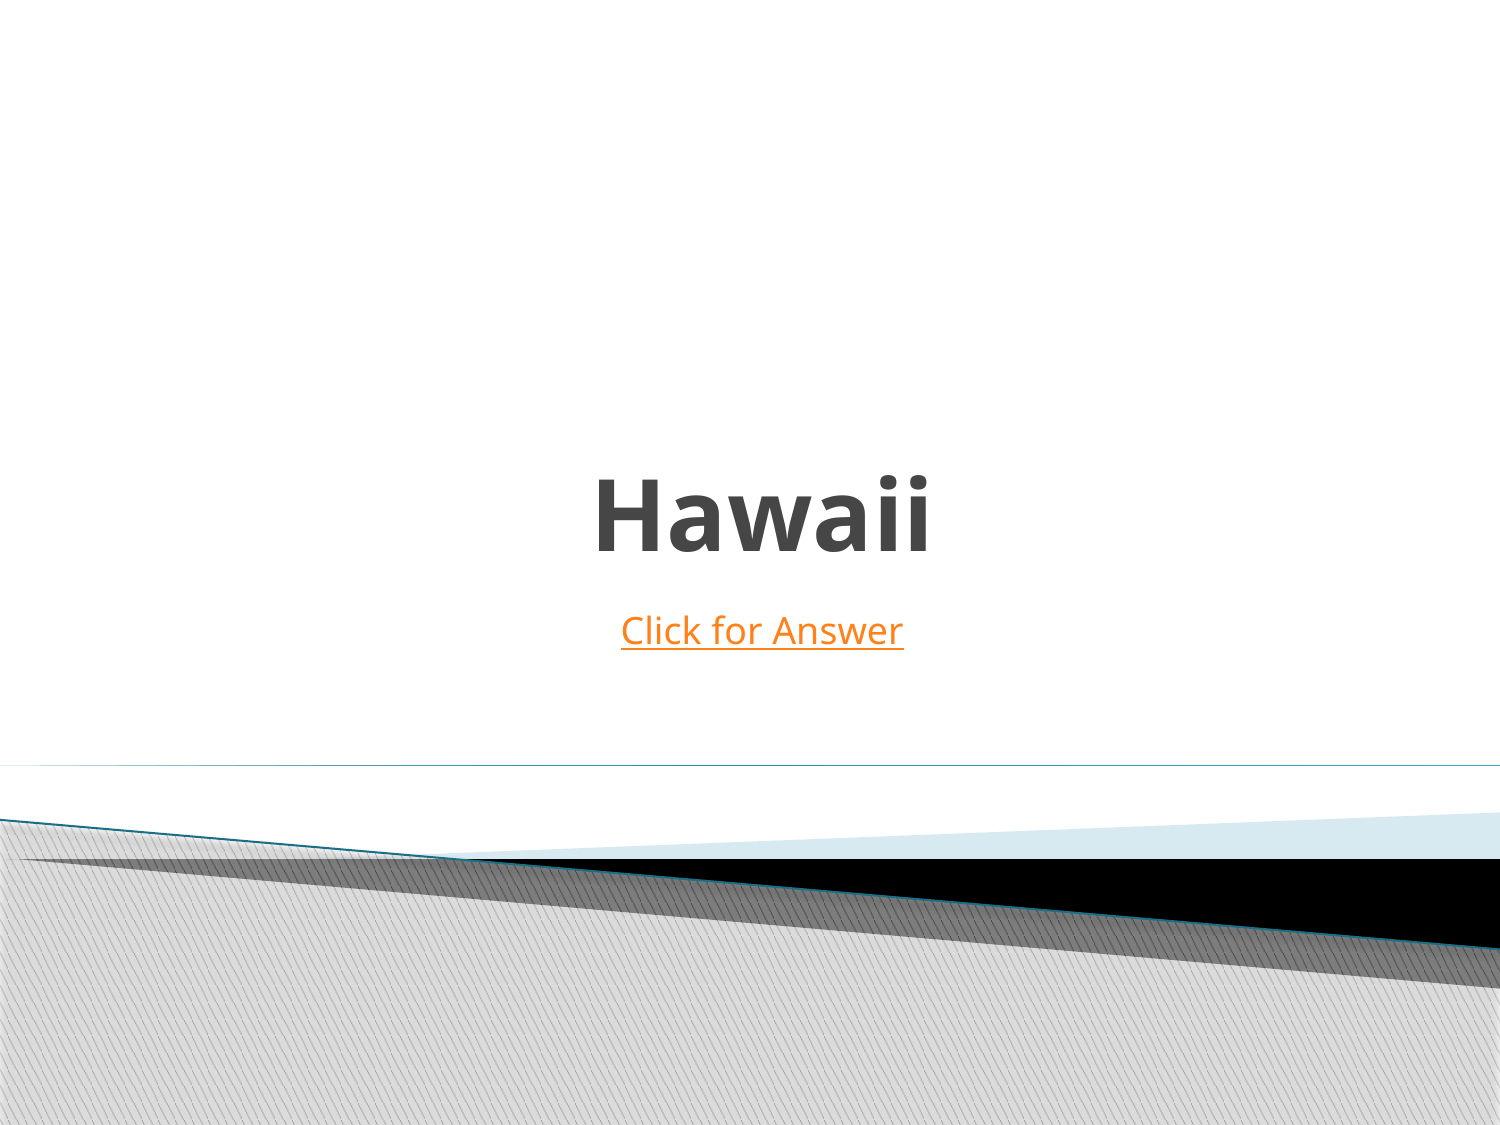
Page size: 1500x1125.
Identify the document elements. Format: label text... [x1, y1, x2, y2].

text_box Click for Answer [587, 599, 938, 666]
picture [5, 859, 1500, 989]
title Hawaii [125, 337, 1400, 579]
